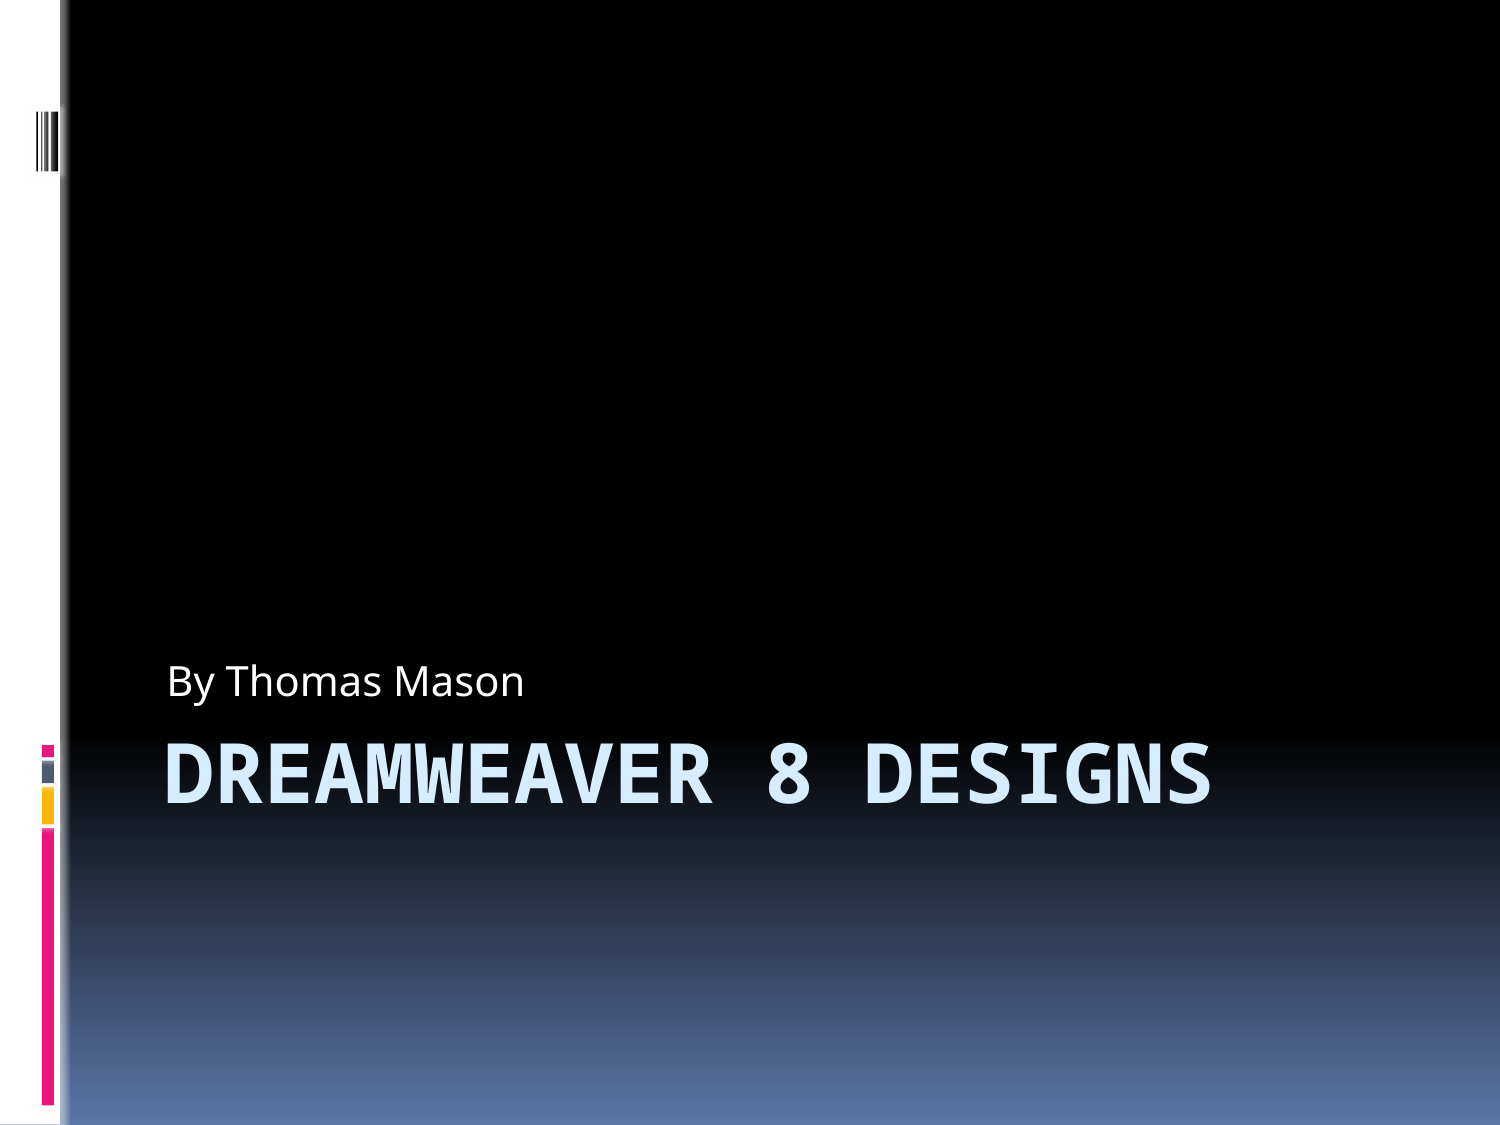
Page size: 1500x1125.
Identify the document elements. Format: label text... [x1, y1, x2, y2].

subtitle By Thomas Mason [150, 464, 1425, 713]
title Dreamweaver 8 Designs [150, 713, 1425, 1037]
